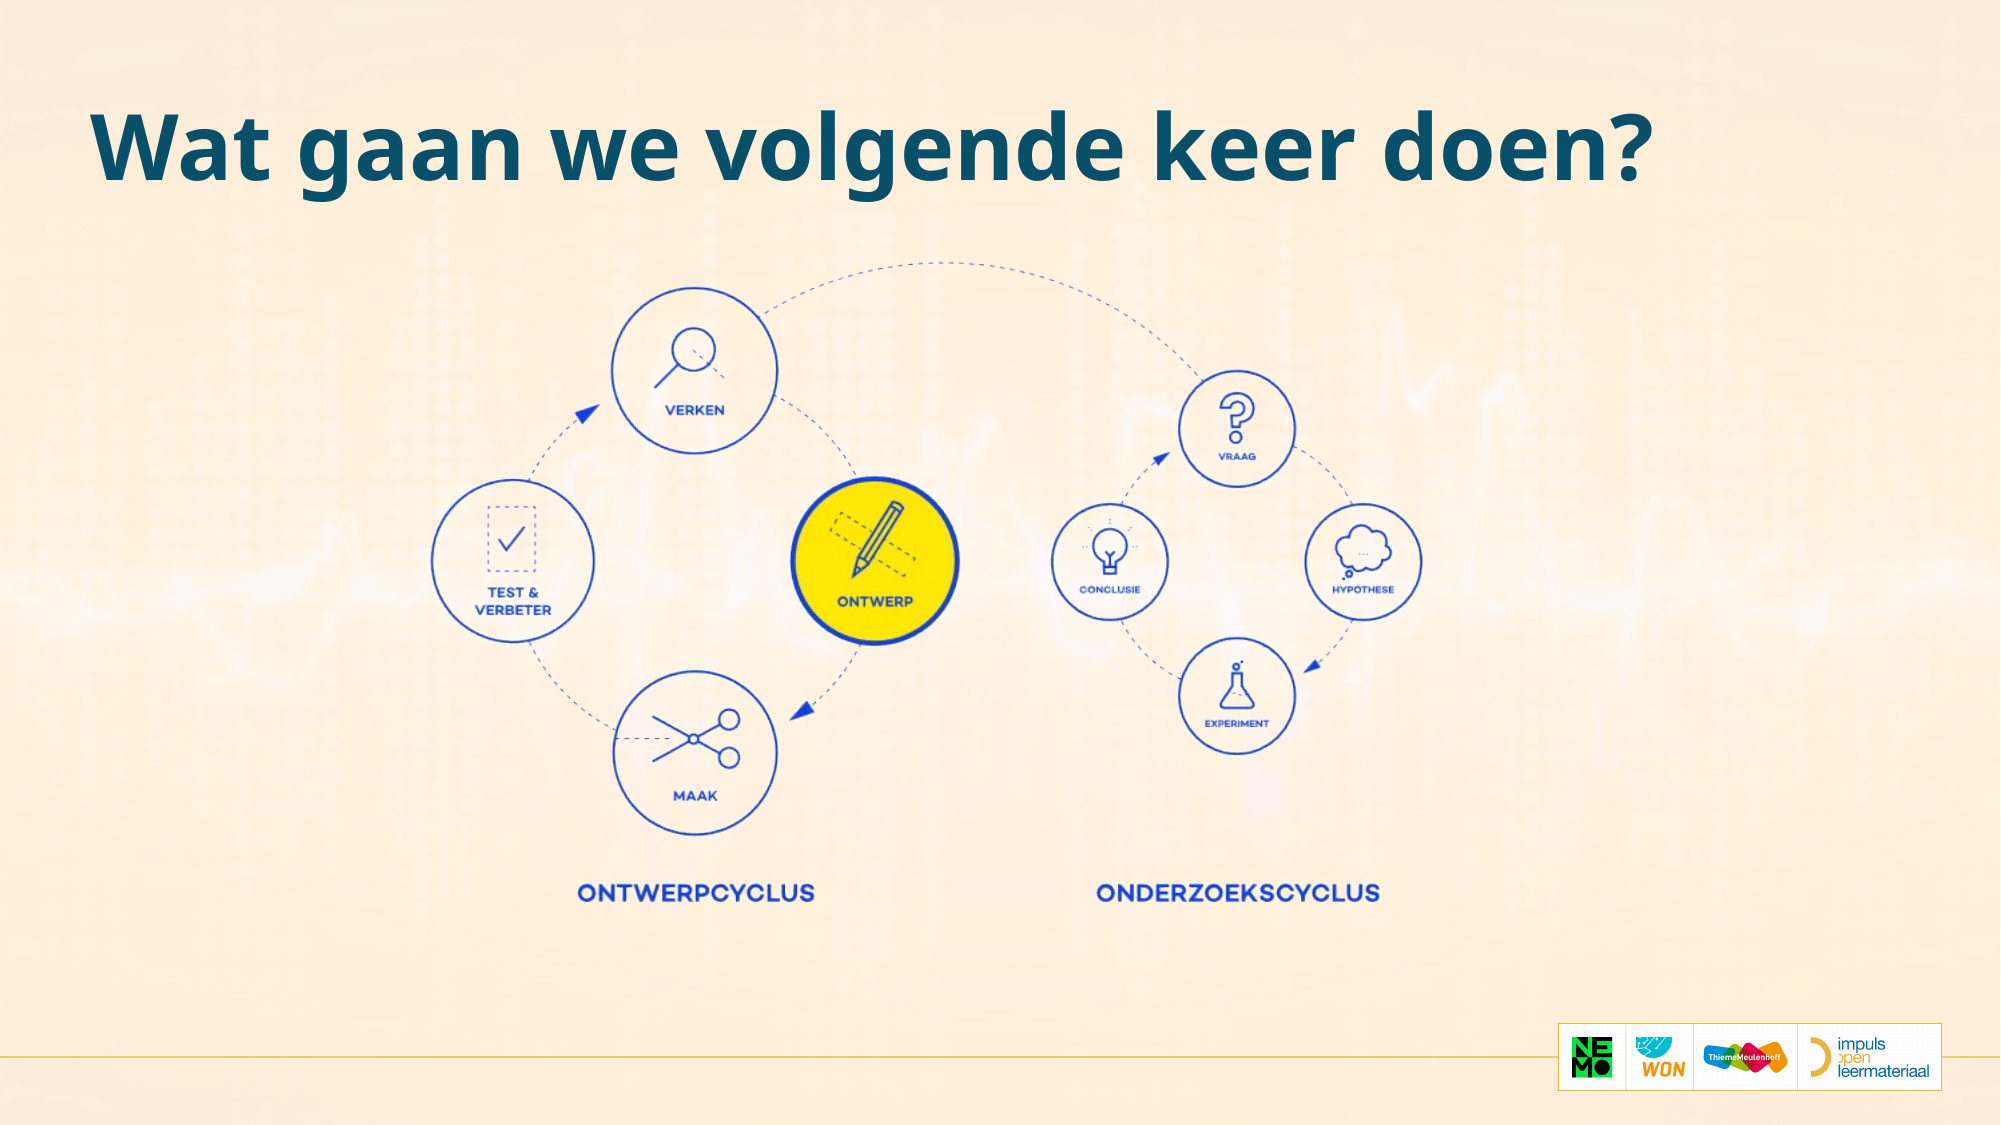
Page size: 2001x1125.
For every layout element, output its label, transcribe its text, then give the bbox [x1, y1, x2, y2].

picture [1559, 1024, 1941, 1090]
title Wat gaan we volgende keer doen? [90, 89, 1910, 247]
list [390, 260, 1468, 921]
